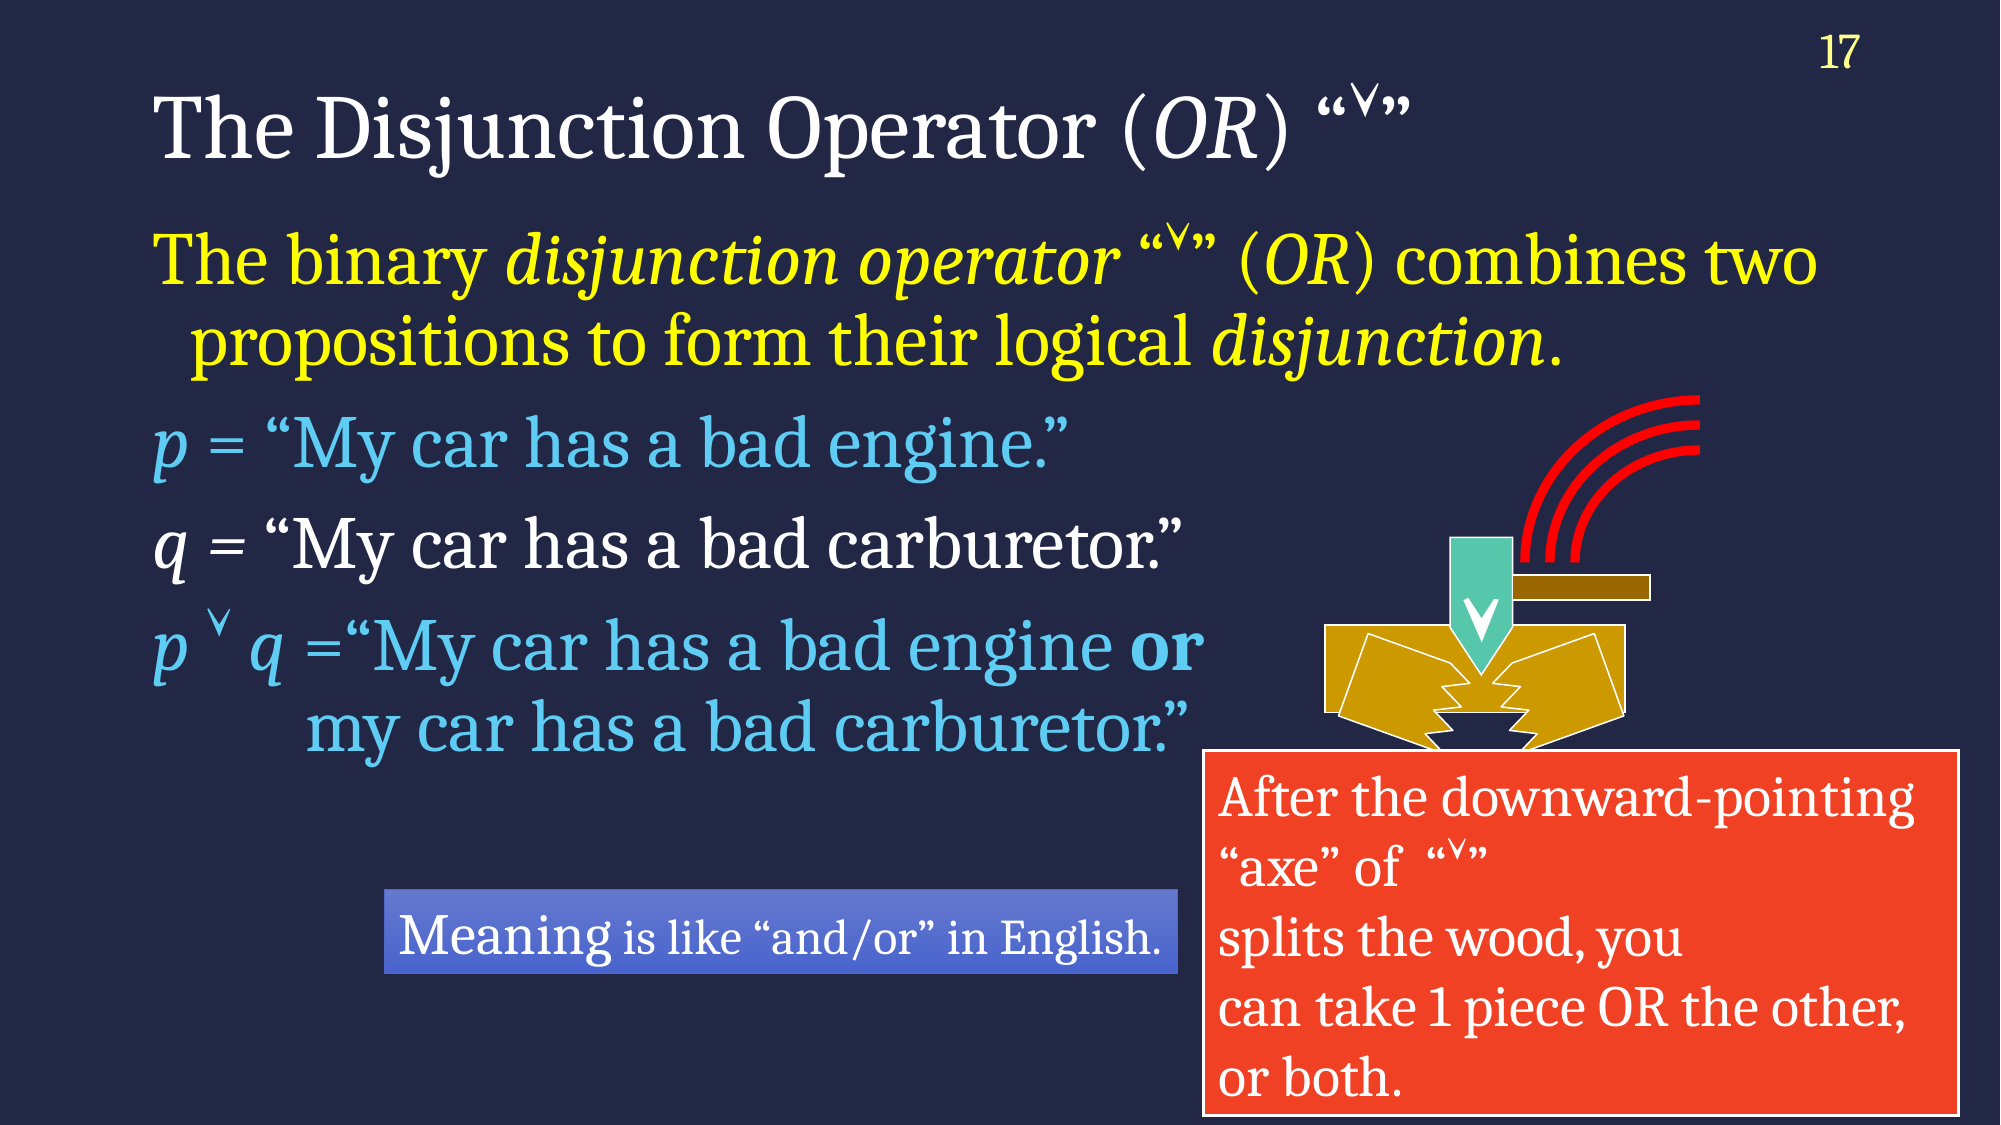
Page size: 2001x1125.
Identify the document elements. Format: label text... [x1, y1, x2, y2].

text_box Meaning is like “and/or” in English. [384, 889, 1178, 974]
text_box After the downward-pointing “axe” of “” splits the wood, you can take 1 piece OR the other, or both. [1202, 749, 1960, 1117]
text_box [1349, 649, 1613, 738]
slide_number 17 [1760, 18, 1877, 79]
text_box [1324, 624, 1435, 713]
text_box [1435, 399, 1700, 711]
list The binary disjunction operator “” (OR) combines two propositions to form their logical disjunction. p = “My car has a bad engine.” q = “My car has a bad carburetor.” p  q =“My car has a bad engine or my car has a bad carburetor.” [137, 212, 1863, 1012]
title The Disjunction Operator (OR) “” [137, 59, 1863, 198]
